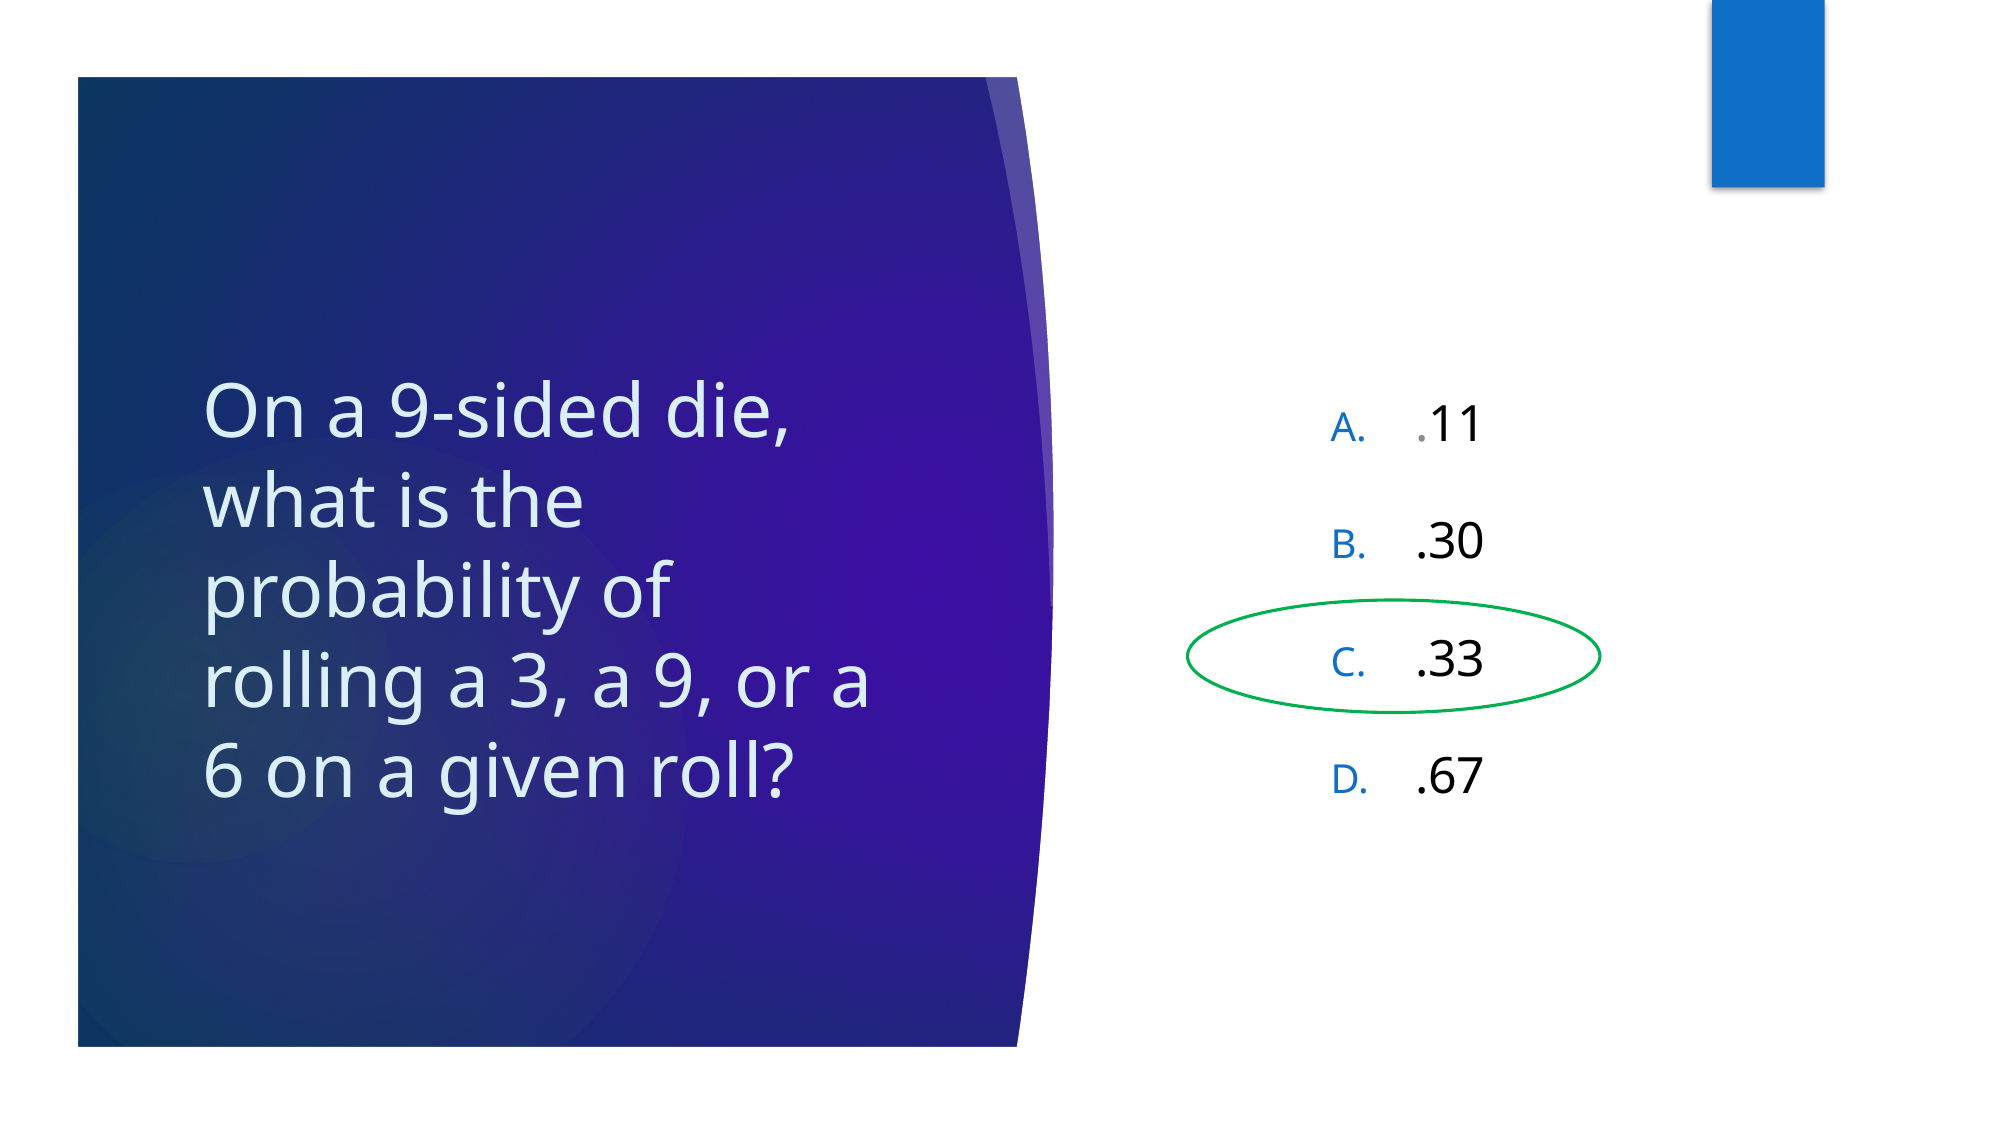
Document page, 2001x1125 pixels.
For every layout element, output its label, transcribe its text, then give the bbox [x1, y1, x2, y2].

title On a 9-sided die, what is the probability of rolling a 3, a 9, or a 6 on a given roll? [187, 399, 902, 775]
text_box [1185, 598, 1602, 715]
list .11 .30 .33 .67 [1250, 399, 1867, 775]
